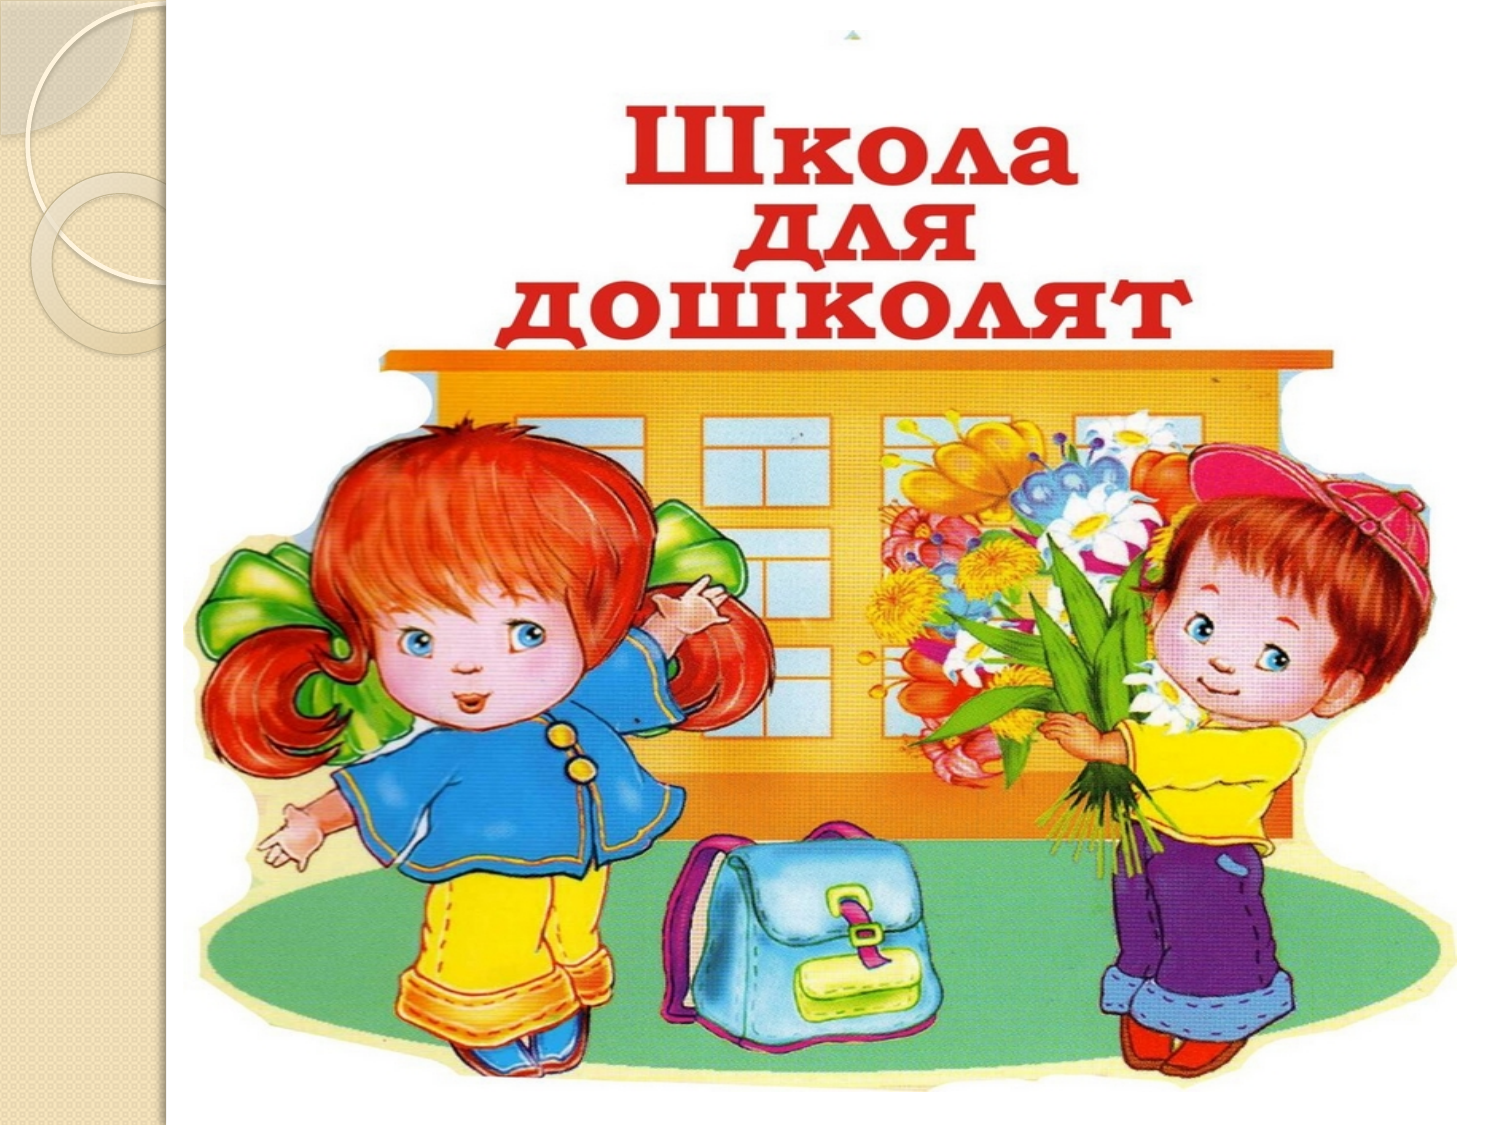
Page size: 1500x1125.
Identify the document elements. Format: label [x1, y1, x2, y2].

picture [182, 30, 1457, 1092]
